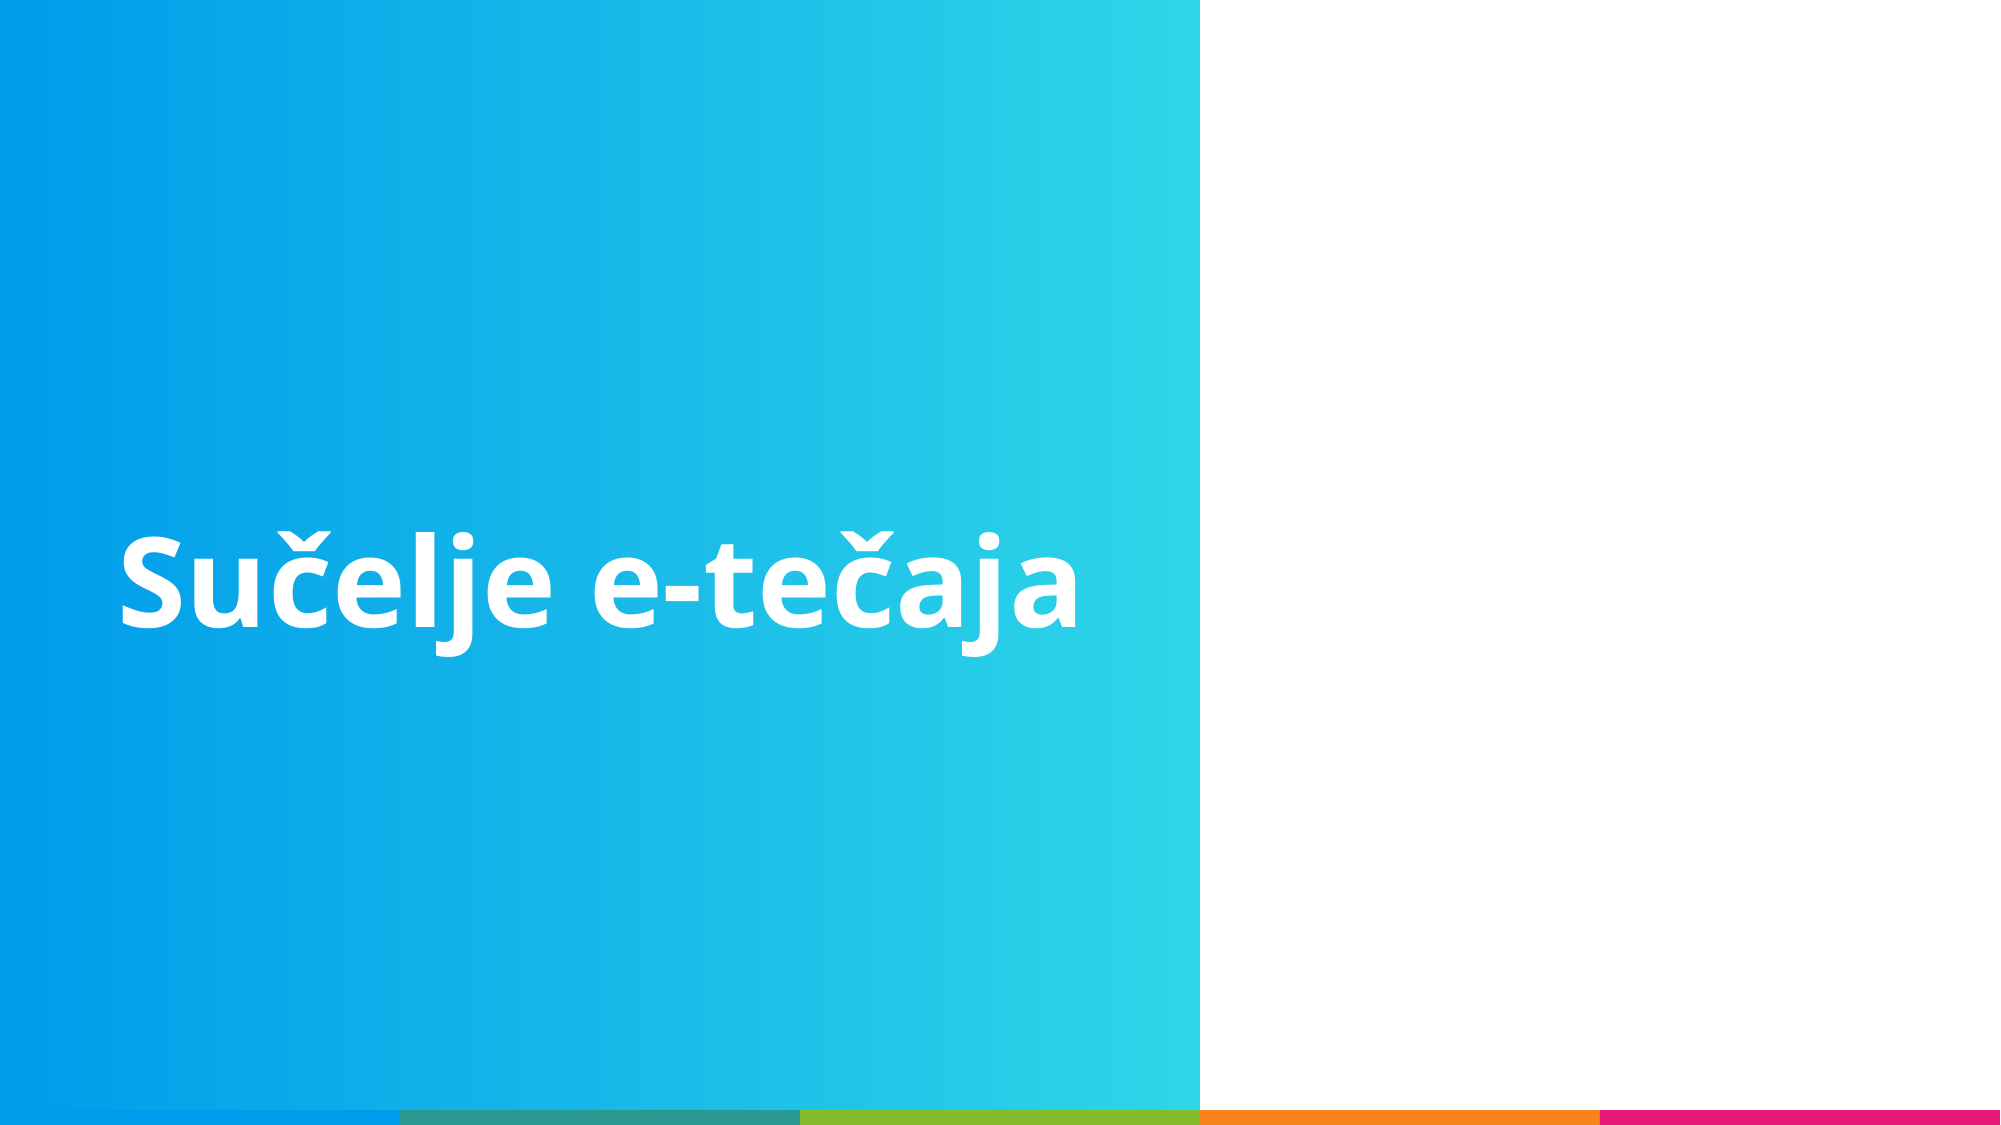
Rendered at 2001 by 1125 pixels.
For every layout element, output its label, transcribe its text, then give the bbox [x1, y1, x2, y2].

title Sučelje e-tečaja [102, 453, 1106, 672]
